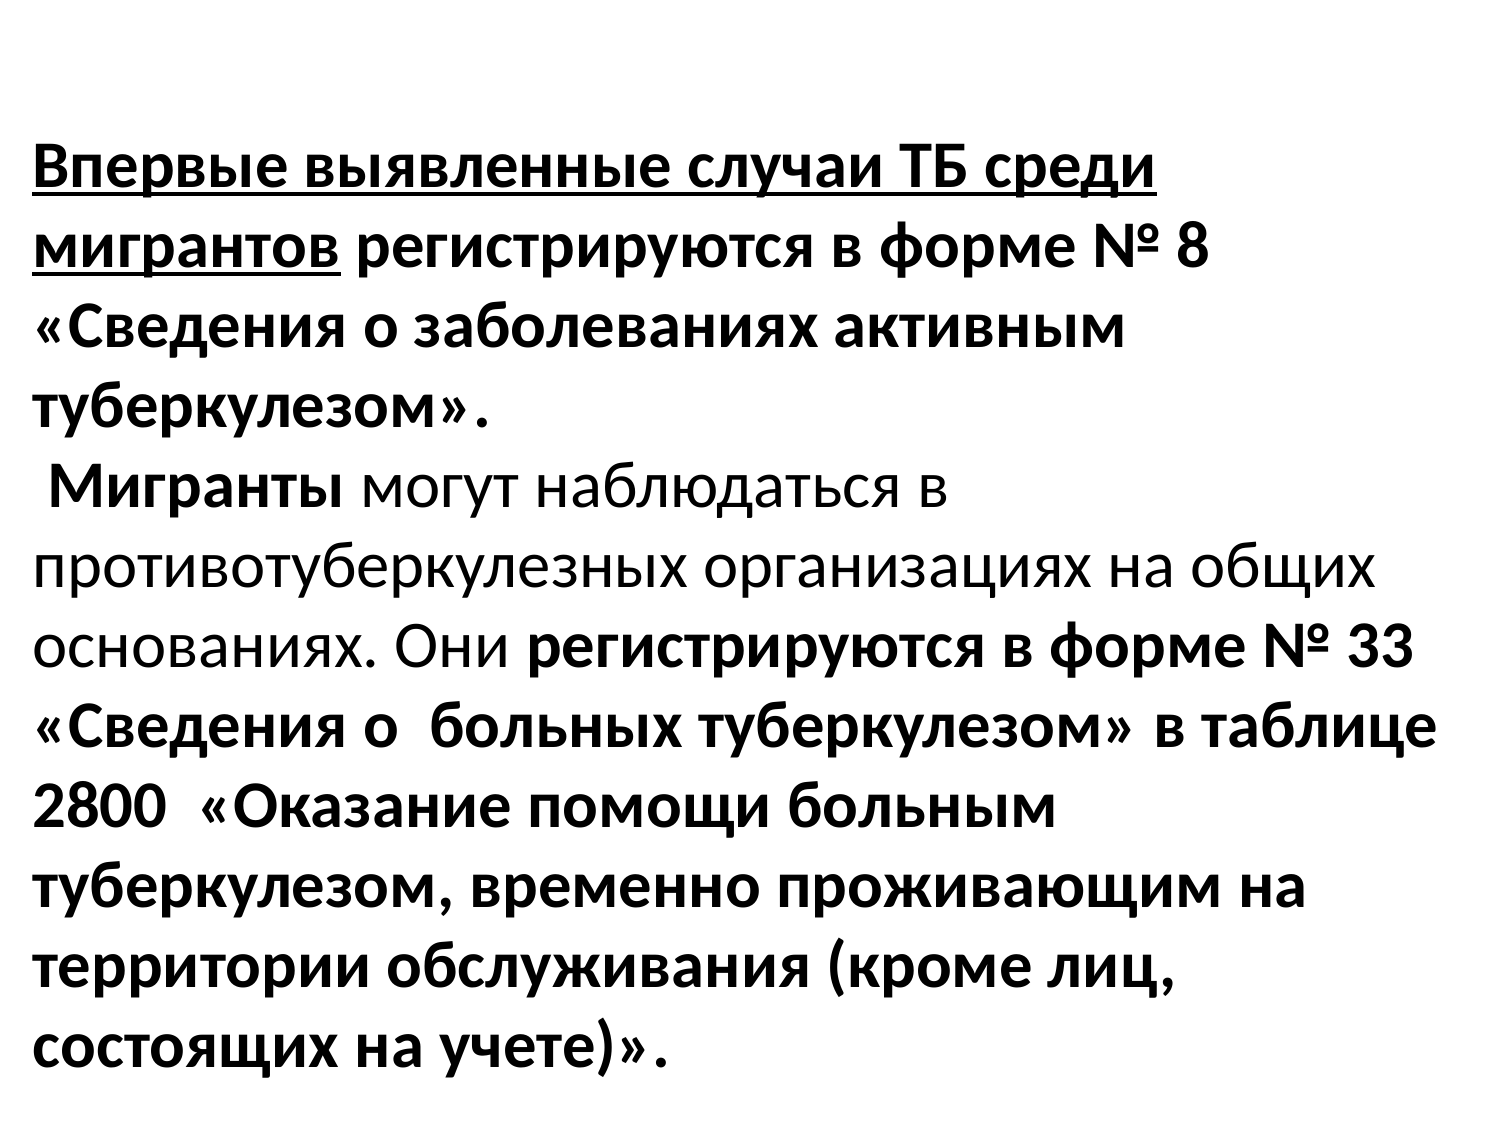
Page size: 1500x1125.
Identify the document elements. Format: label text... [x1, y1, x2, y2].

text_box Впервые выявленные случаи ТБ среди мигрантов регистрируются в форме № 8 «Сведения о заболеваниях активным туберкулезом». Мигранты могут наблюдаться в противотуберкулезных организациях на общих основаниях. Они регистрируются в форме № 33 «Сведения о больных туберкулезом» в таблице 2800 «Оказание помощи больным туберкулезом, временно проживающим на территории обслуживания (кроме лиц, состоящих на учете)». [17, 113, 1489, 1088]
